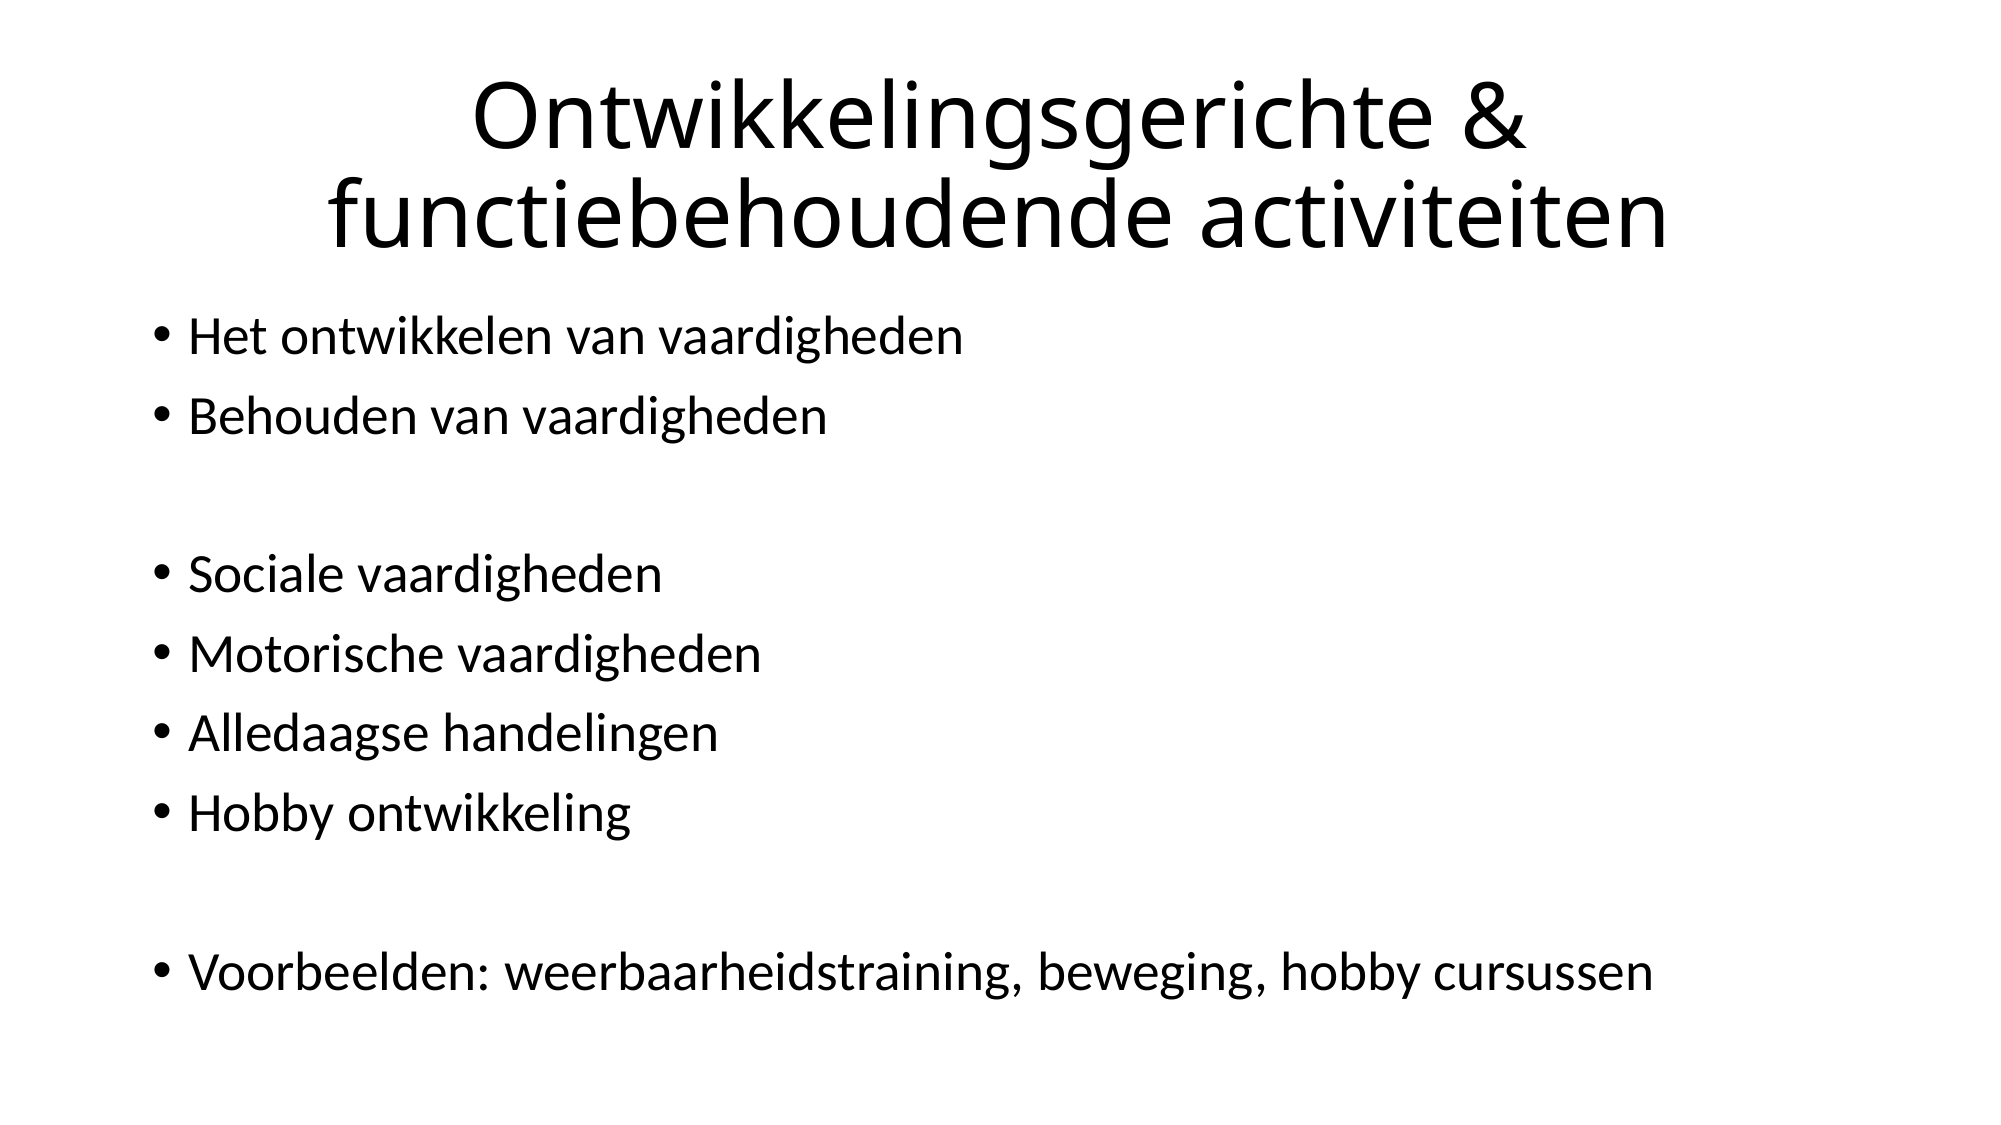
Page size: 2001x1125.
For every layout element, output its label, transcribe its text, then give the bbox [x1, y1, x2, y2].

title Ontwikkelingsgerichte & functiebehoudende activiteiten [137, 59, 1863, 278]
list Het ontwikkelen van vaardigheden Behouden van vaardigheden Sociale vaardigheden Motorische vaardigheden Alledaagse handelingen Hobby ontwikkeling Voorbeelden: weerbaarheidstraining, beweging, hobby cursussen [137, 299, 1863, 1014]
